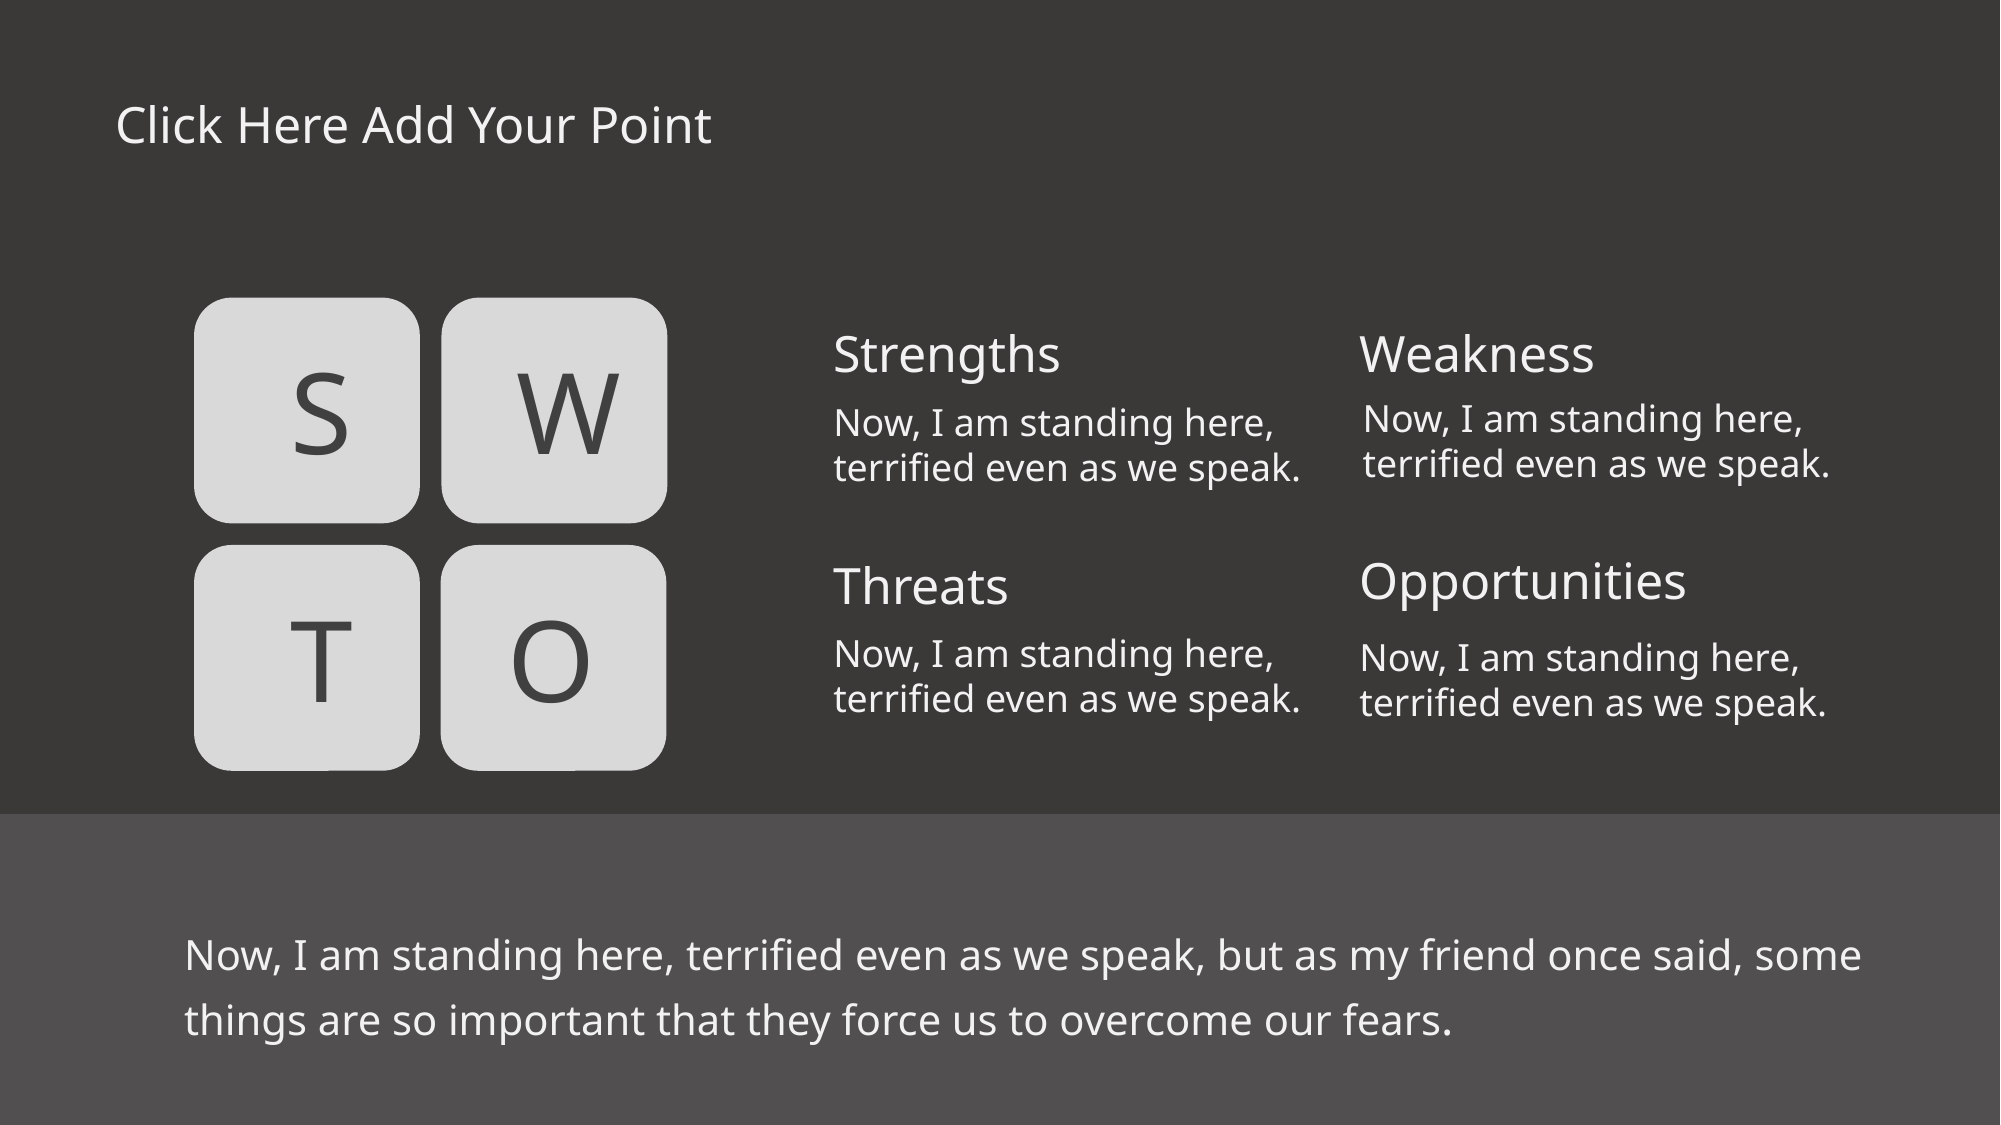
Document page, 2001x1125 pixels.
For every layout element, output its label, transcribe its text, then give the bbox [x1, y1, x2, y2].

text_box Now, I am standing here, terrified even as we speak. [1344, 626, 1915, 731]
text_box Now, I am standing here, terrified even as we speak. [818, 391, 1389, 497]
text_box Now, I am standing here, terrified even as we speak. [818, 622, 1389, 728]
text_box Now, I am standing here, terrified even as we speak, but as my friend once said, some things are so important that they force us to overcome our fears. [169, 911, 1915, 1053]
text_box W [501, 334, 631, 485]
text_box [439, 543, 668, 772]
text_box [193, 543, 421, 772]
text_box Weakness [1345, 315, 1630, 391]
text_box Click Here Add Your Point [100, 85, 853, 161]
text_box [0, 813, 2000, 1125]
text_box [193, 296, 421, 525]
text_box Now, I am standing here, terrified even as we speak. [1347, 387, 1918, 493]
text_box S [275, 334, 406, 485]
text_box T [275, 582, 402, 732]
text_box Strengths [818, 315, 1103, 391]
text_box Opportunities [1345, 541, 1793, 617]
text_box Threats [818, 546, 1103, 622]
text_box [440, 296, 669, 525]
text_box O [492, 582, 619, 732]
